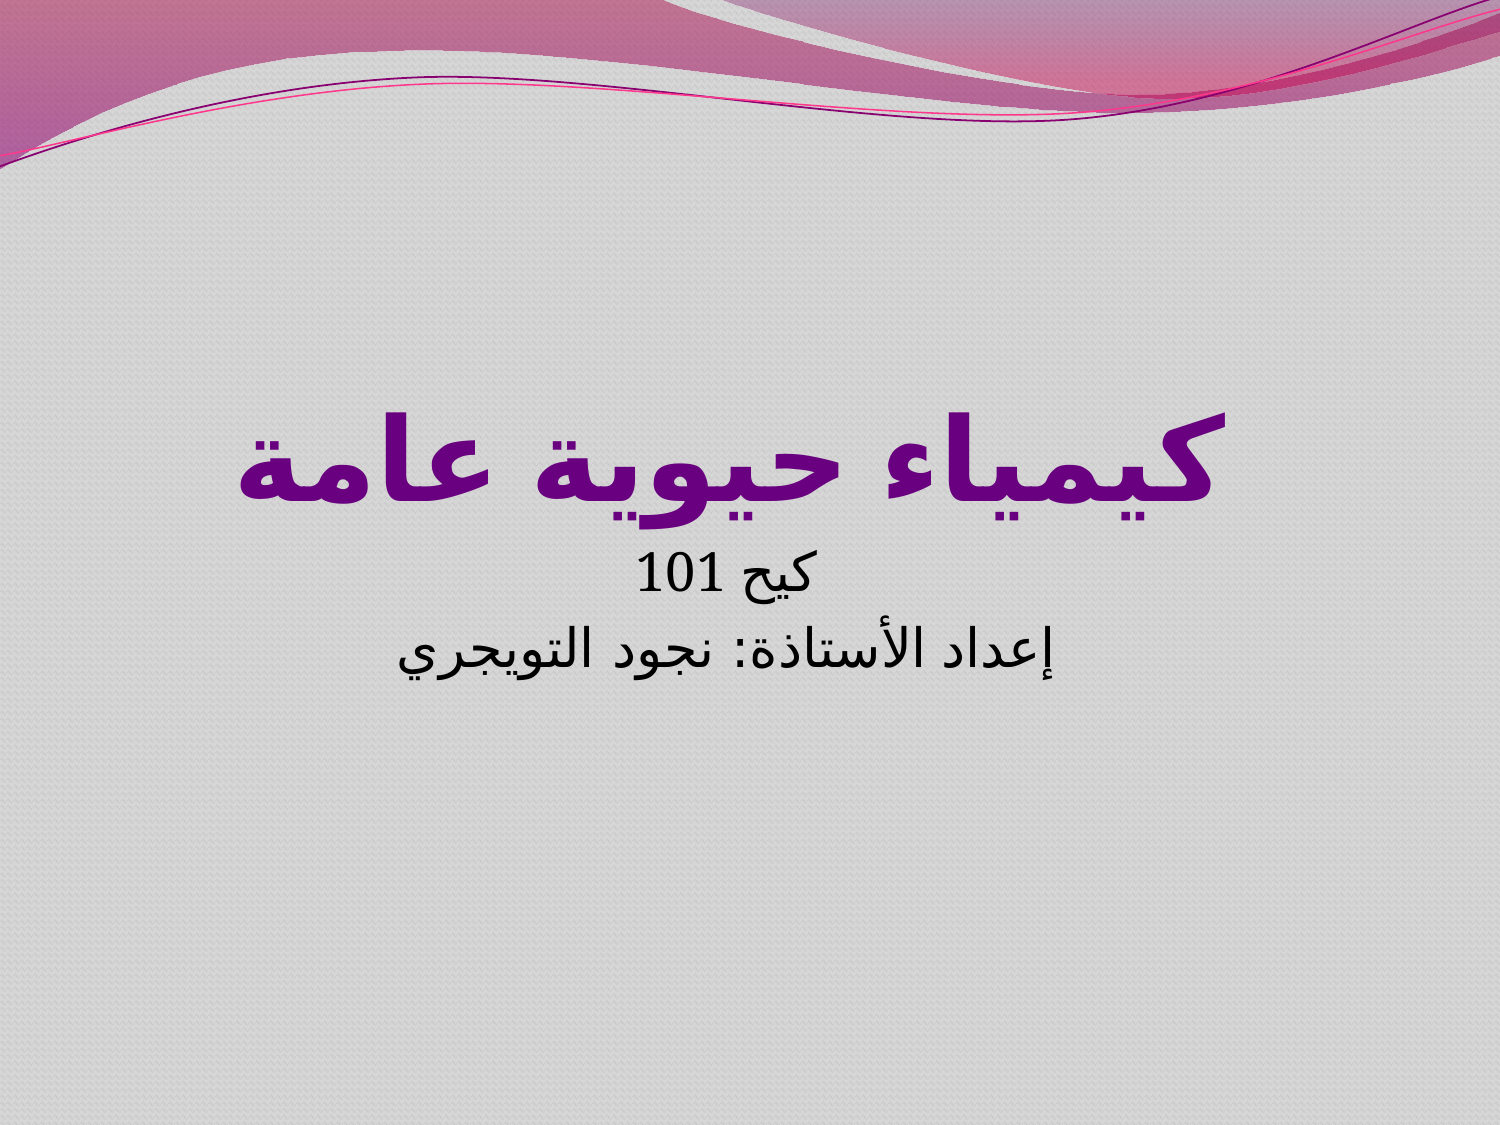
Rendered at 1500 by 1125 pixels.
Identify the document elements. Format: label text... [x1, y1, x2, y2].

subtitle 101 كيح إعداد الأستاذة: نجود التويجري [87, 529, 1376, 818]
title كيمياء حيوية عامة [87, 224, 1376, 525]
